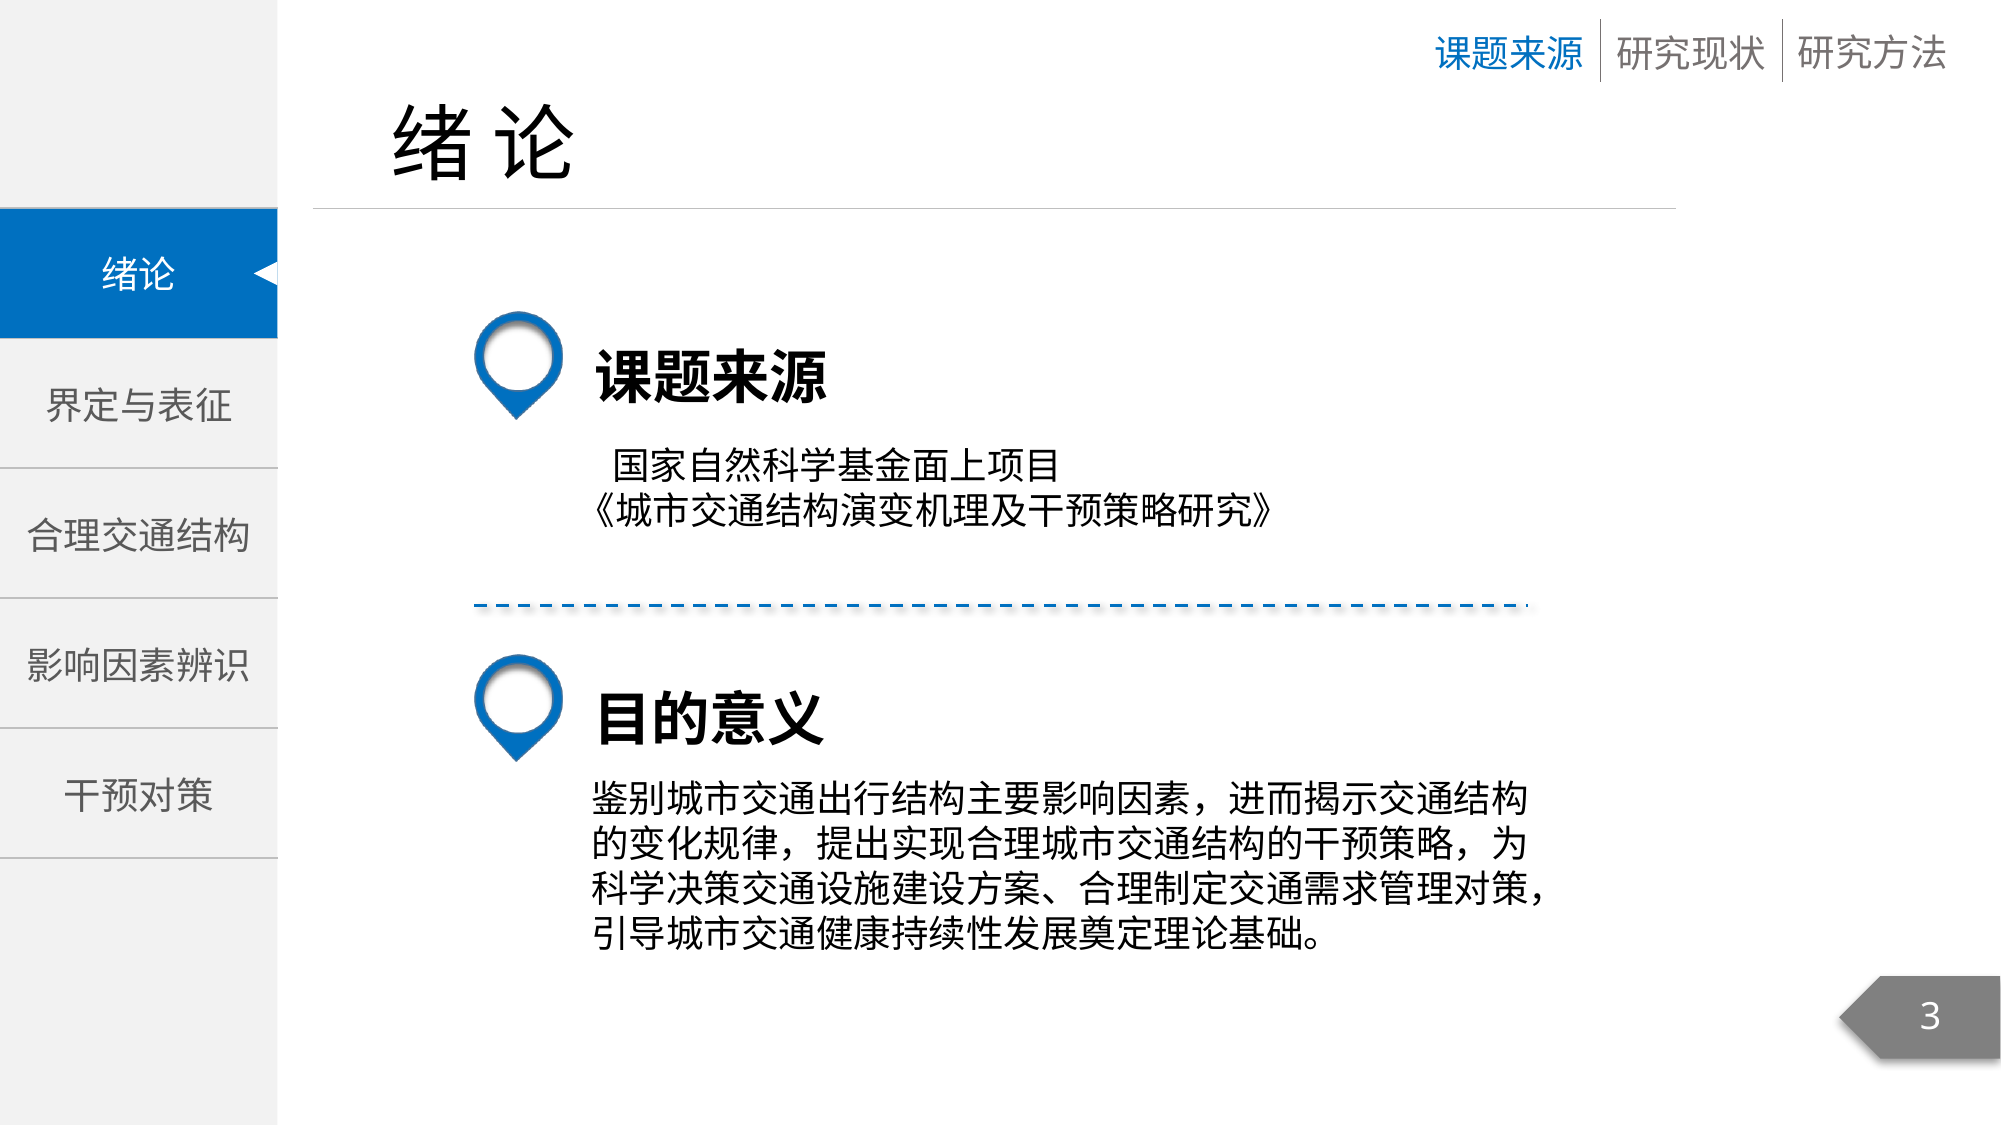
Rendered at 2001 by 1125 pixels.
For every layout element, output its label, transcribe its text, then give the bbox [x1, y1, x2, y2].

picture [474, 654, 563, 762]
text_box 鉴别城市交通出行结构主要影响因素，进而揭示交通结构的变化规律，提出实现合理城市交通结构的干预策略，为科学决策交通设施建设方案、合理制定交通需求管理对策，引导城市交通健康持续性发展奠定理论基础。 [576, 767, 1577, 963]
text_box 国家自然科学基金面上项目 《城市交通结构演变机理及干预策略研究》 [562, 434, 1385, 540]
text_box 目的意义 [578, 674, 841, 760]
picture [474, 311, 563, 420]
text_box 课题来源 [580, 332, 843, 418]
